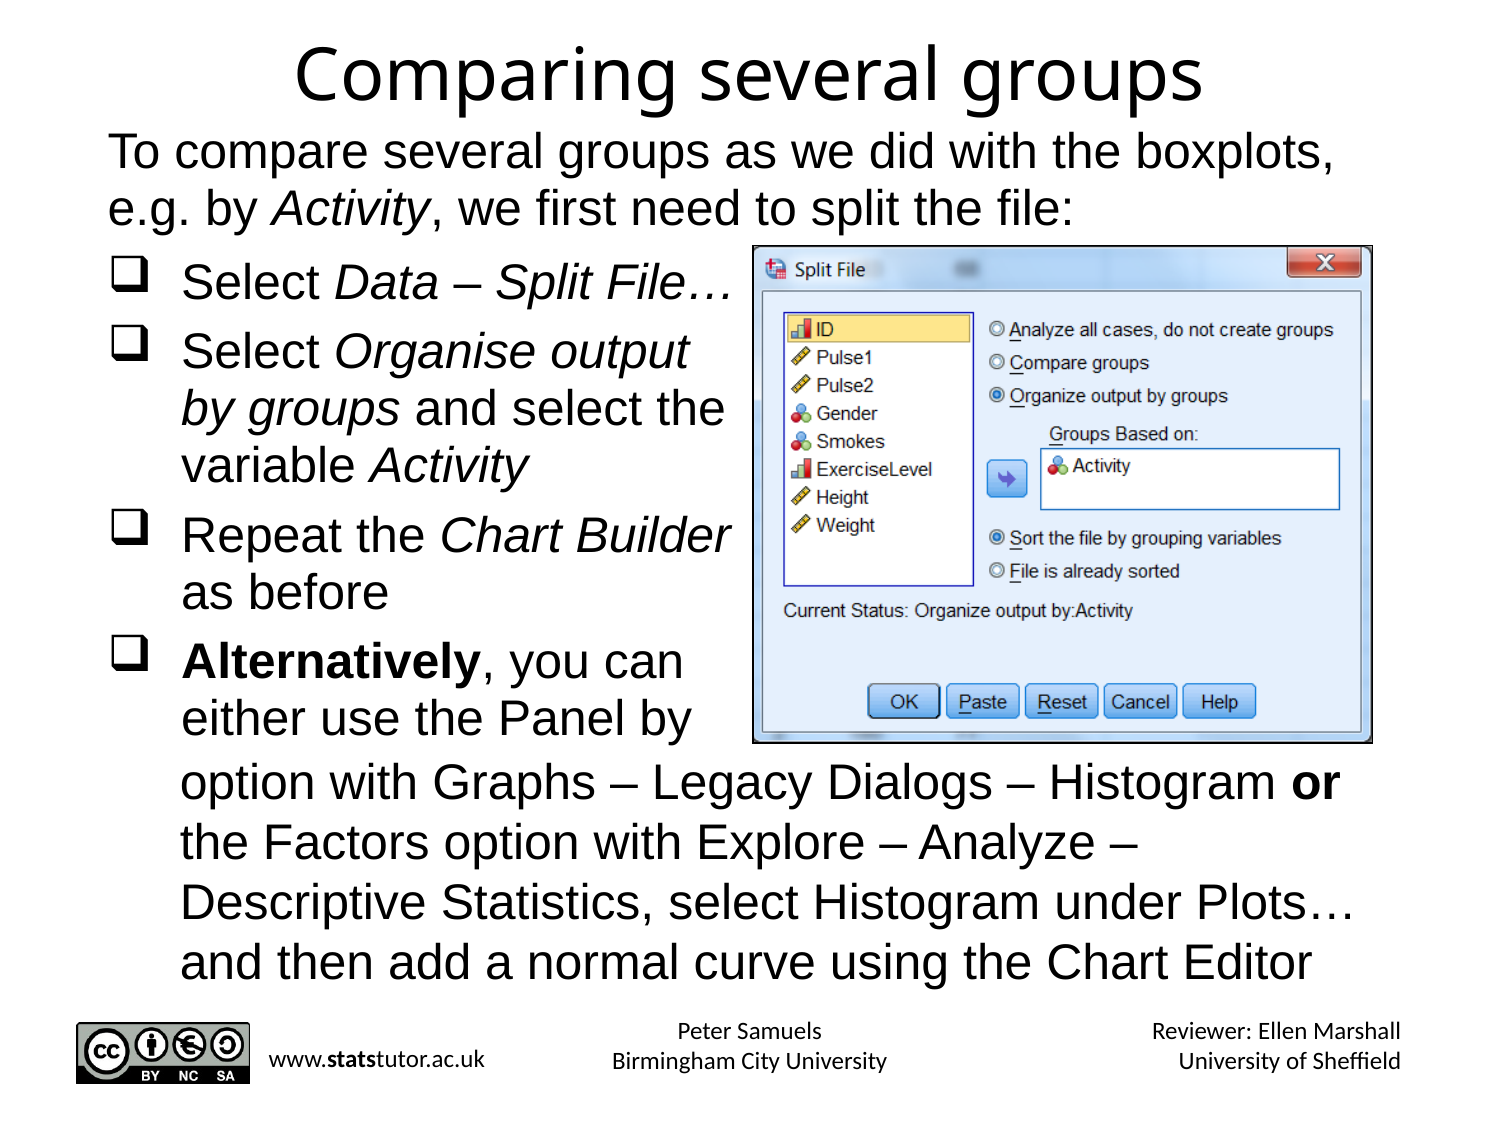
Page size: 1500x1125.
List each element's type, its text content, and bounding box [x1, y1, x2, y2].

text_box Select Data – Split File… Select Organise output by groups and select the variable Activity Repeat the Chart Builder as before Alternatively, you can either use the Panel by [93, 246, 751, 755]
text_box Reviewer: Ellen Marshall University of Sheffield [1038, 1007, 1417, 1083]
text_box To compare several groups as we did with the boxplots, e.g. by Activity, we first need to split the file: [92, 115, 1435, 245]
text_box option with Graphs – Legacy Dialogs – Histogram or the Factors option with Explore – Analyze – Descriptive Statistics, select Histogram under Plots… and then add a normal curve using the Chart Editor [165, 742, 1400, 997]
title Comparing several groups [75, 19, 1425, 124]
picture [753, 245, 1372, 743]
text_box Peter Samuels Birmingham City University [549, 1007, 951, 1083]
text_box www.statstutor.ac.uk [254, 1035, 561, 1080]
picture [76, 1022, 251, 1084]
